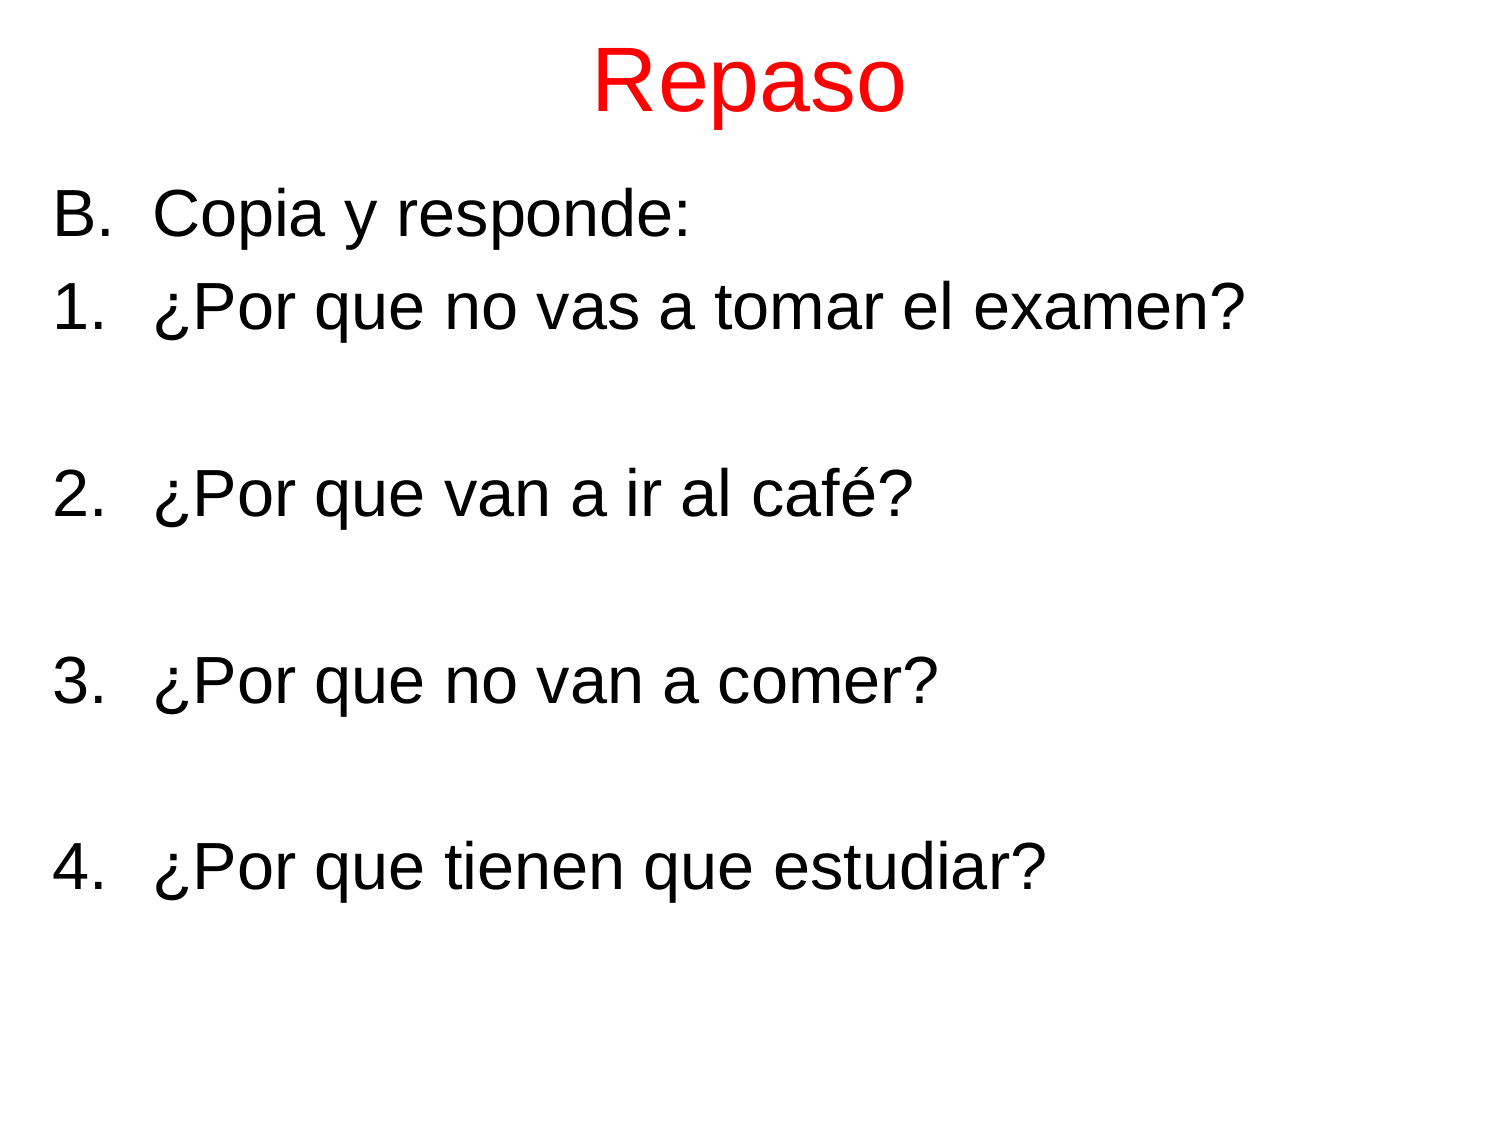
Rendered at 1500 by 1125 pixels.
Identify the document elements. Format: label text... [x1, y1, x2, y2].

text_box Copia y responde: ¿Por que no vas a tomar el examen? ¿Por que van a ir al café? ¿Por que no van a comer? ¿Por que tienen que estudiar? [37, 162, 1450, 1075]
text_box Repaso [74, 12, 1425, 158]
